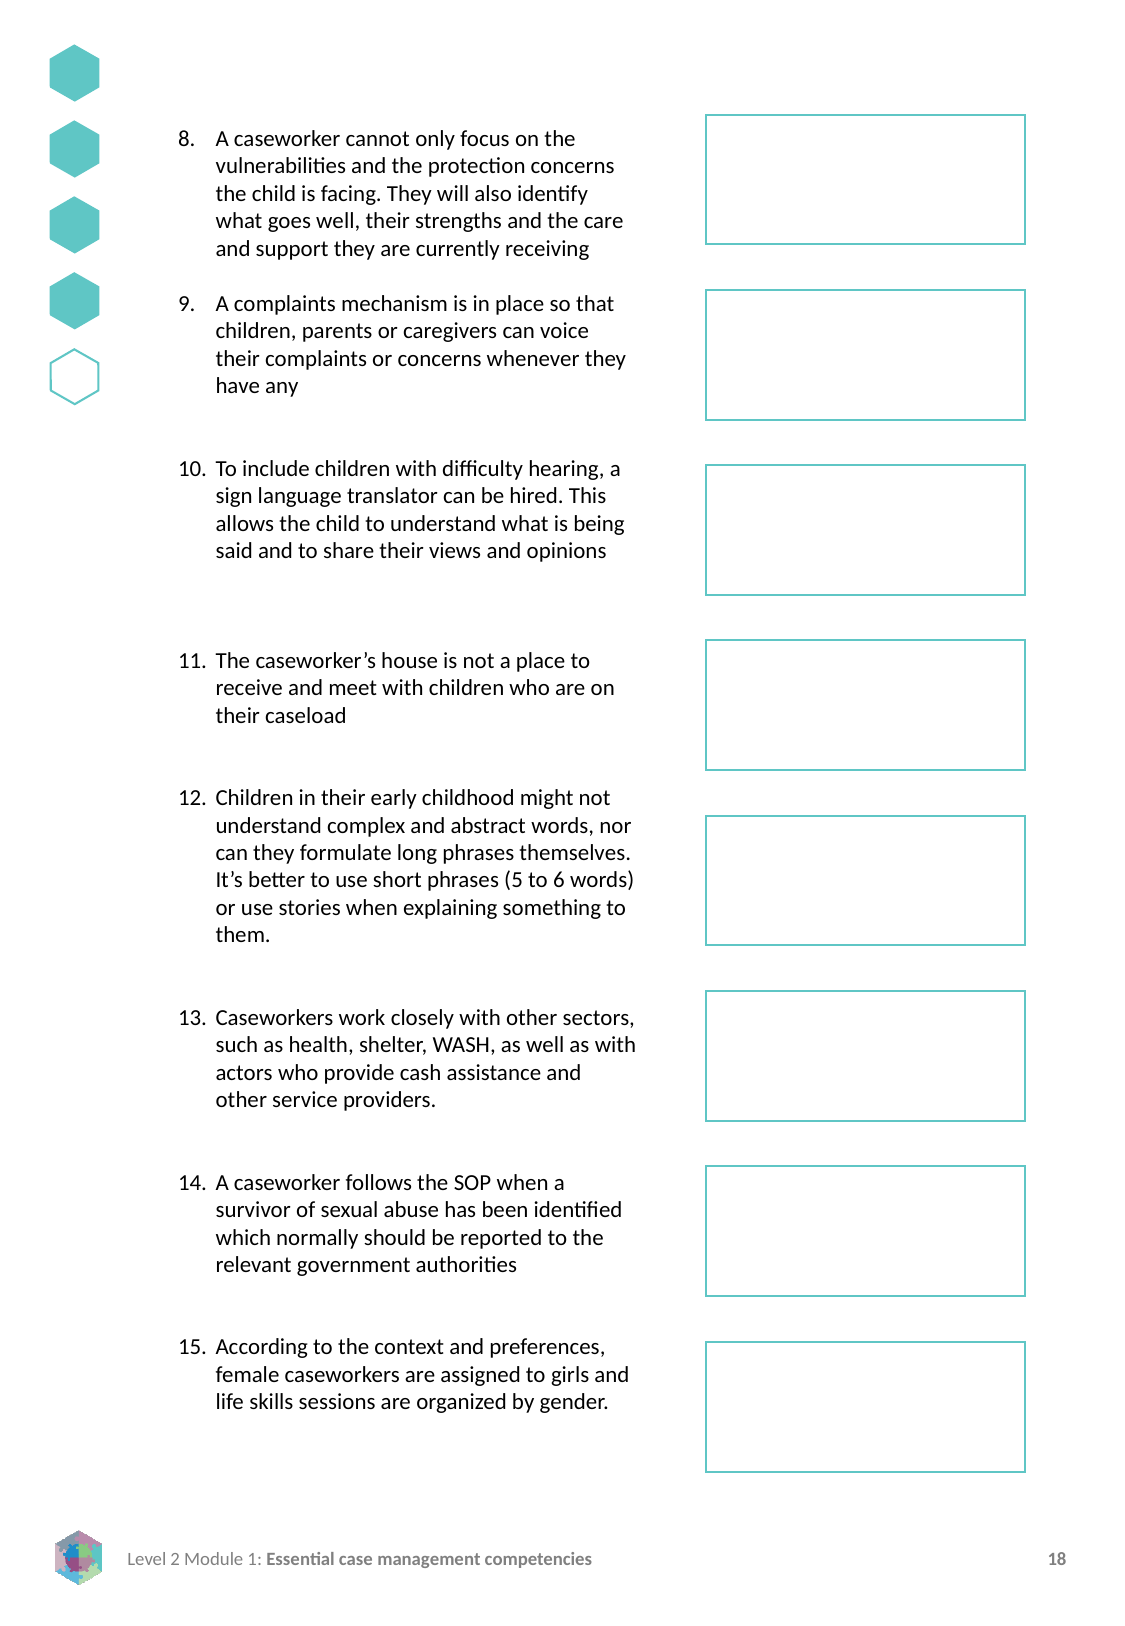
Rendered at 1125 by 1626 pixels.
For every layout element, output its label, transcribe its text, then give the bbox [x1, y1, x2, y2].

text_box [705, 1341, 1026, 1473]
text_box [49, 44, 100, 102]
picture [55, 1530, 102, 1585]
text_box [49, 348, 100, 406]
text_box [705, 289, 1026, 421]
text_box [705, 464, 1026, 596]
text_box [705, 639, 1026, 771]
text_box [705, 990, 1026, 1122]
text_box [49, 196, 100, 254]
text_box [705, 815, 1026, 946]
text_box [49, 120, 100, 178]
text_box [49, 272, 100, 330]
text_box [705, 114, 1026, 245]
text_box [705, 1165, 1026, 1297]
text_box A caseworker cannot only focus on the vulnerabilities and the protection concerns the child is facing. They will also identify what goes well, their strengths and the care and support they are currently receiving A complaints mechanism is in place so that children, parents or caregivers can voice their complaints or concerns whenever they have any To include children with difficulty hearing, a sign language translator can be hired. This allows the child to understand what is being said and to share their views and opinions The caseworker’s house is not a place to receive and meet with children who are on their caseload Children in their early childhood might not understand complex and abstract words, nor can they formulate long phrases themselves. It’s better to use short phrases (5 to 6 words) or use stories when explaining something to them. Caseworkers work closely with other sectors, such as health, shelter, WASH, as well as with actors who provide cash assistance and other service providers. A caseworker follows the SOP when a survivor of sexual abuse has been identified which normally should be reported to the relevant government authorities According to the context and preferences, female caseworkers are assigned to girls and life skills sessions are organized by gender. [163, 116, 653, 1422]
